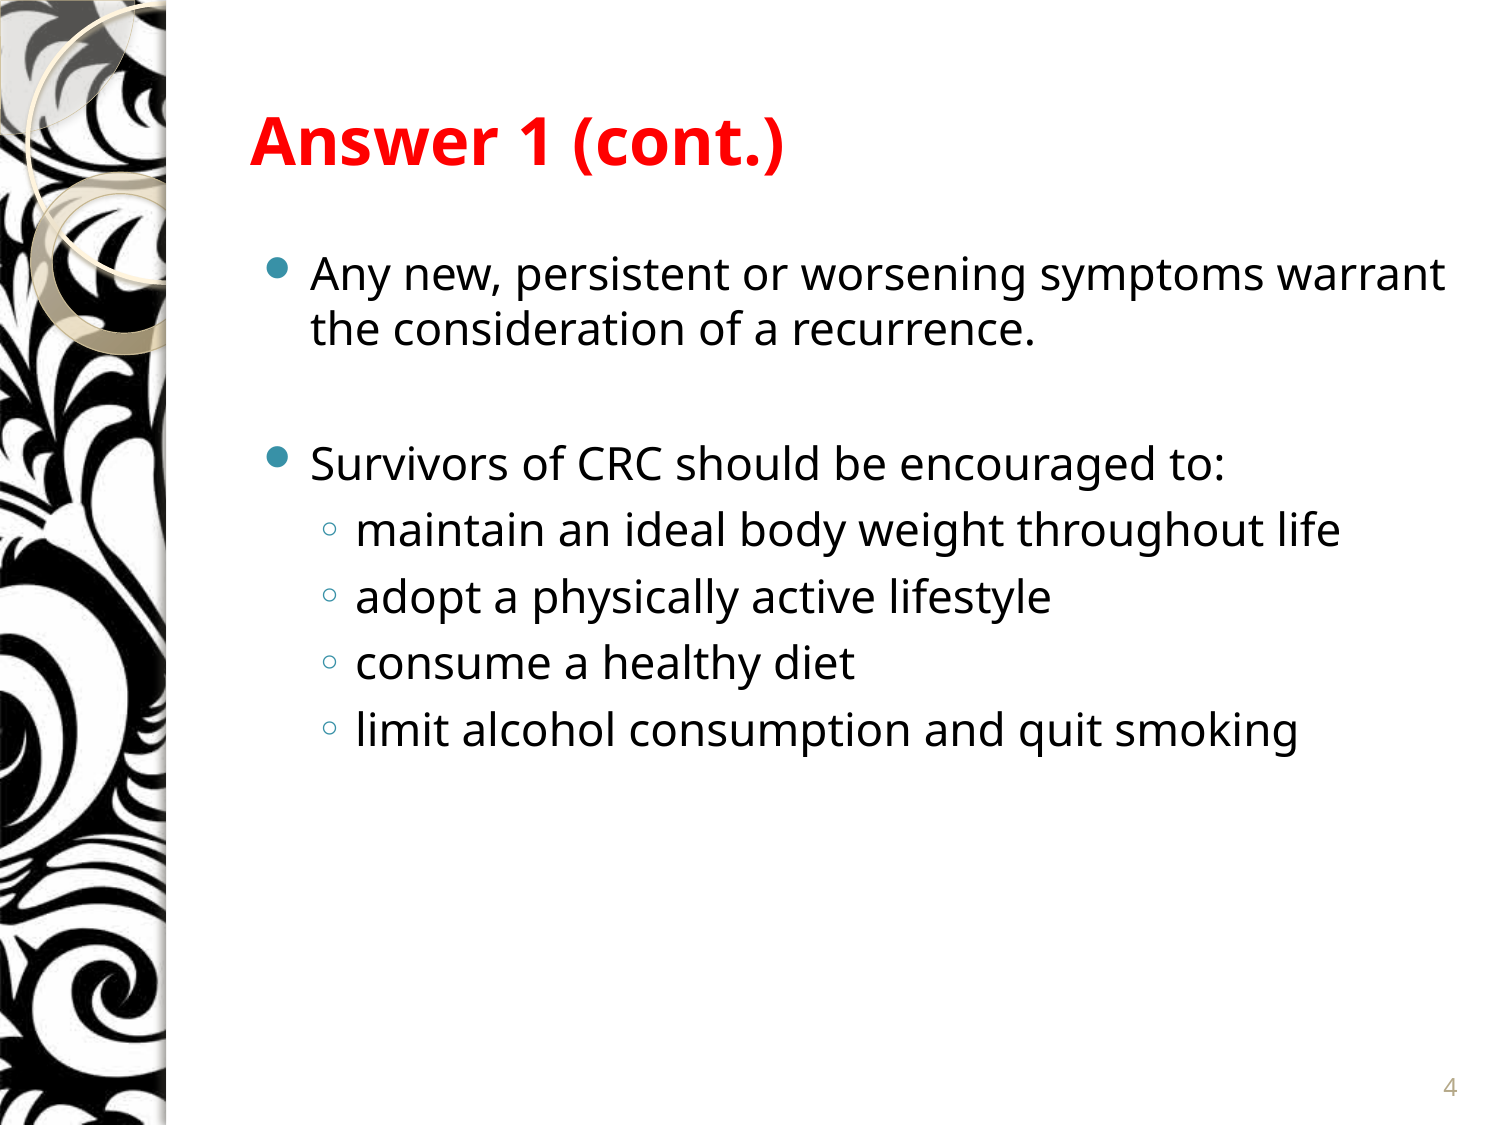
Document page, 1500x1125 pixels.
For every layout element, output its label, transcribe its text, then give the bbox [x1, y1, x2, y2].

picture [53, 241, 160, 332]
list Any new, persistent or worsening symptoms warrant the consideration of a recurrence. Survivors of CRC should be encouraged to: maintain an ideal body weight throughout life adopt a physically active lifestyle consume a healthy diet limit alcohol consumption and quit smoking [235, 237, 1466, 1025]
picture [136, 0, 164, 4]
title Answer 1 (cont.) [235, 45, 1466, 233]
picture [62, 195, 160, 280]
picture [0, 134, 166, 1125]
picture [32, 13, 160, 207]
slide_number 4 [1413, 1034, 1488, 1113]
